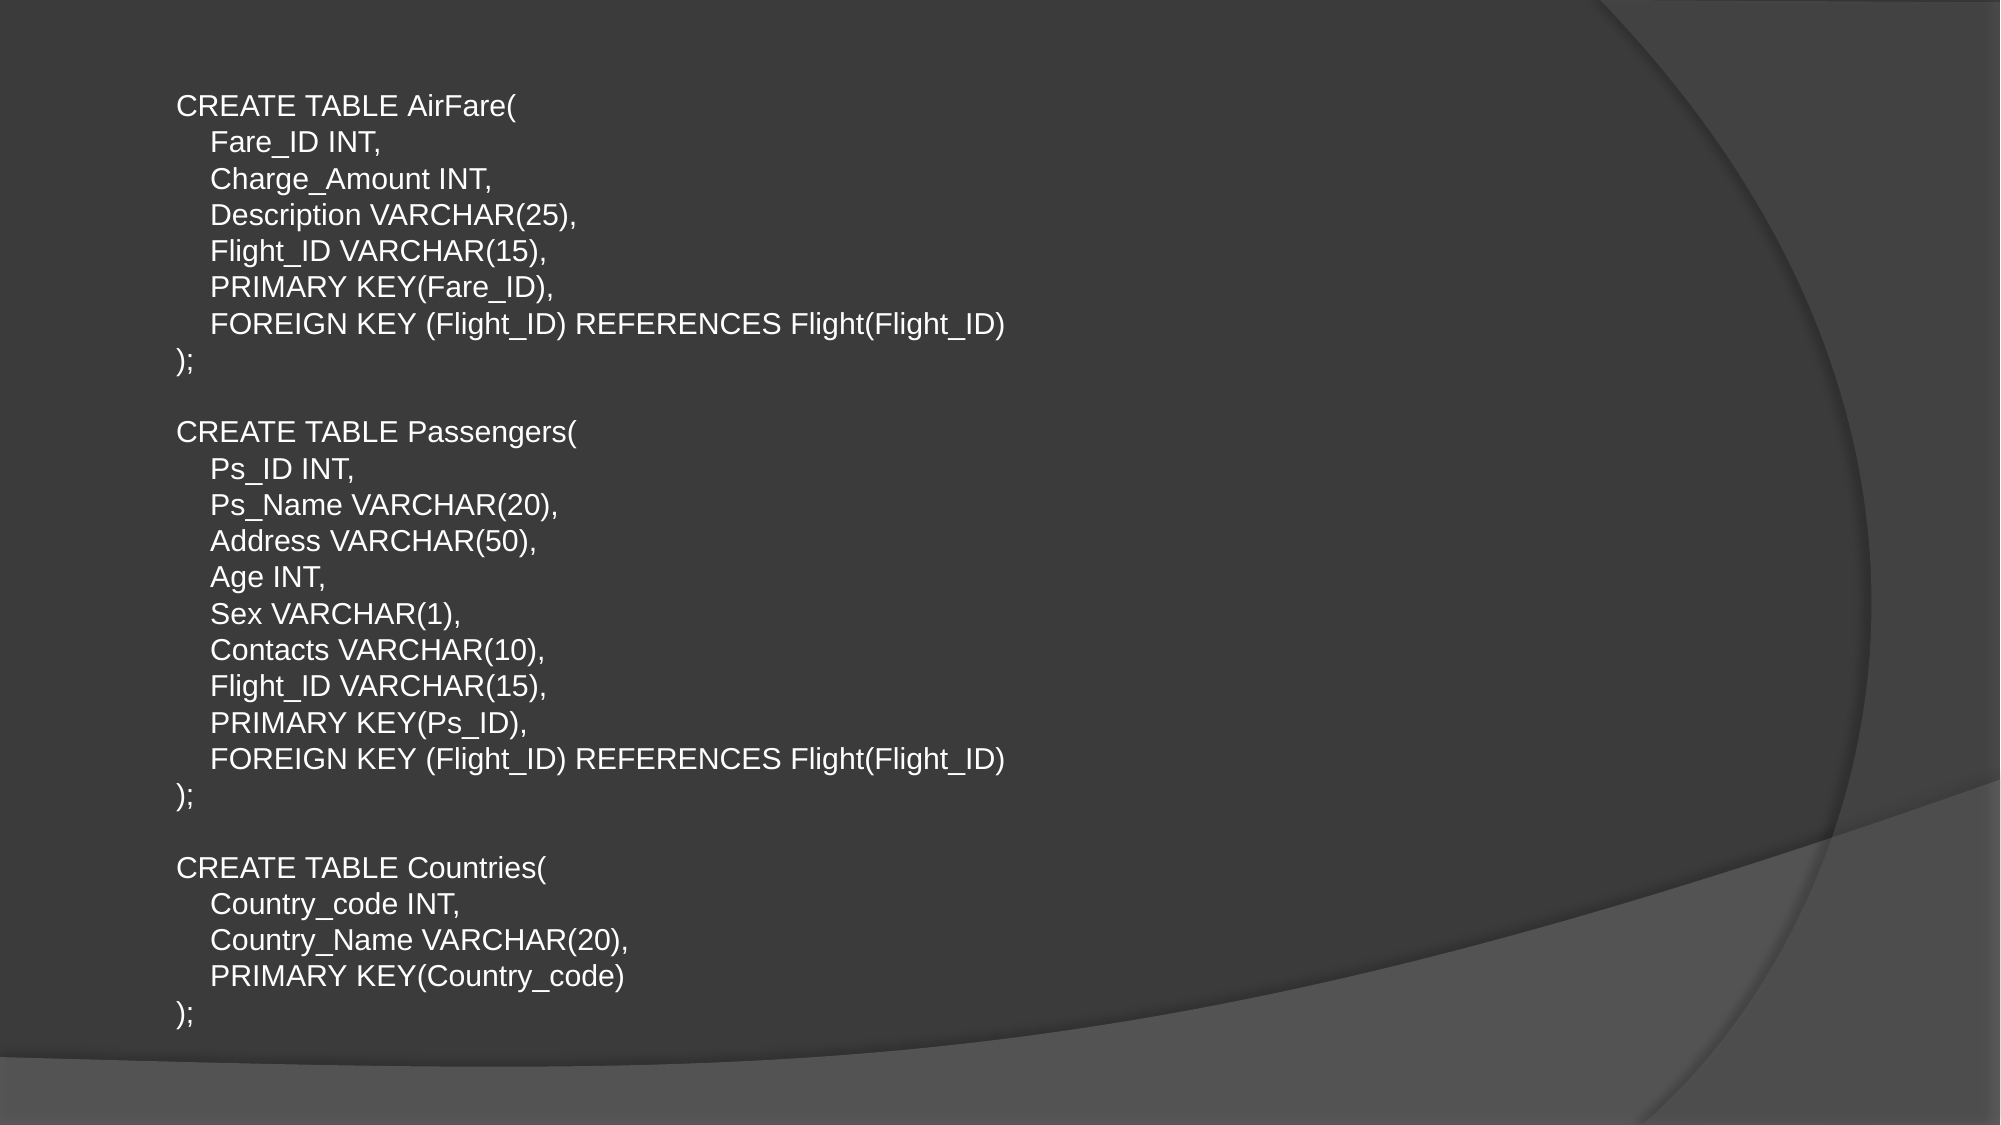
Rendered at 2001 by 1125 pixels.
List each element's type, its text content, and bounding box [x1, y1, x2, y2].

list CREATE TABLE AirFare( Fare_ID INT, Charge_Amount INT, Description VARCHAR(25), Flight_ID VARCHAR(15), PRIMARY KEY(Fare_ID), FOREIGN KEY (Flight_ID) REFERENCES Flight(Flight_ID) ); CREATE TABLE Passengers( Ps_ID INT, Ps_Name VARCHAR(20), Address VARCHAR(50), Age INT, Sex VARCHAR(1), Contacts VARCHAR(10), Flight_ID VARCHAR(15), PRIMARY KEY(Ps_ID), FOREIGN KEY (Flight_ID) REFERENCES Flight(Flight_ID) ); CREATE TABLE Countries( Country_code INT, Country_Name VARCHAR(20), PRIMARY KEY(Country_code) ); [161, 42, 1721, 1083]
